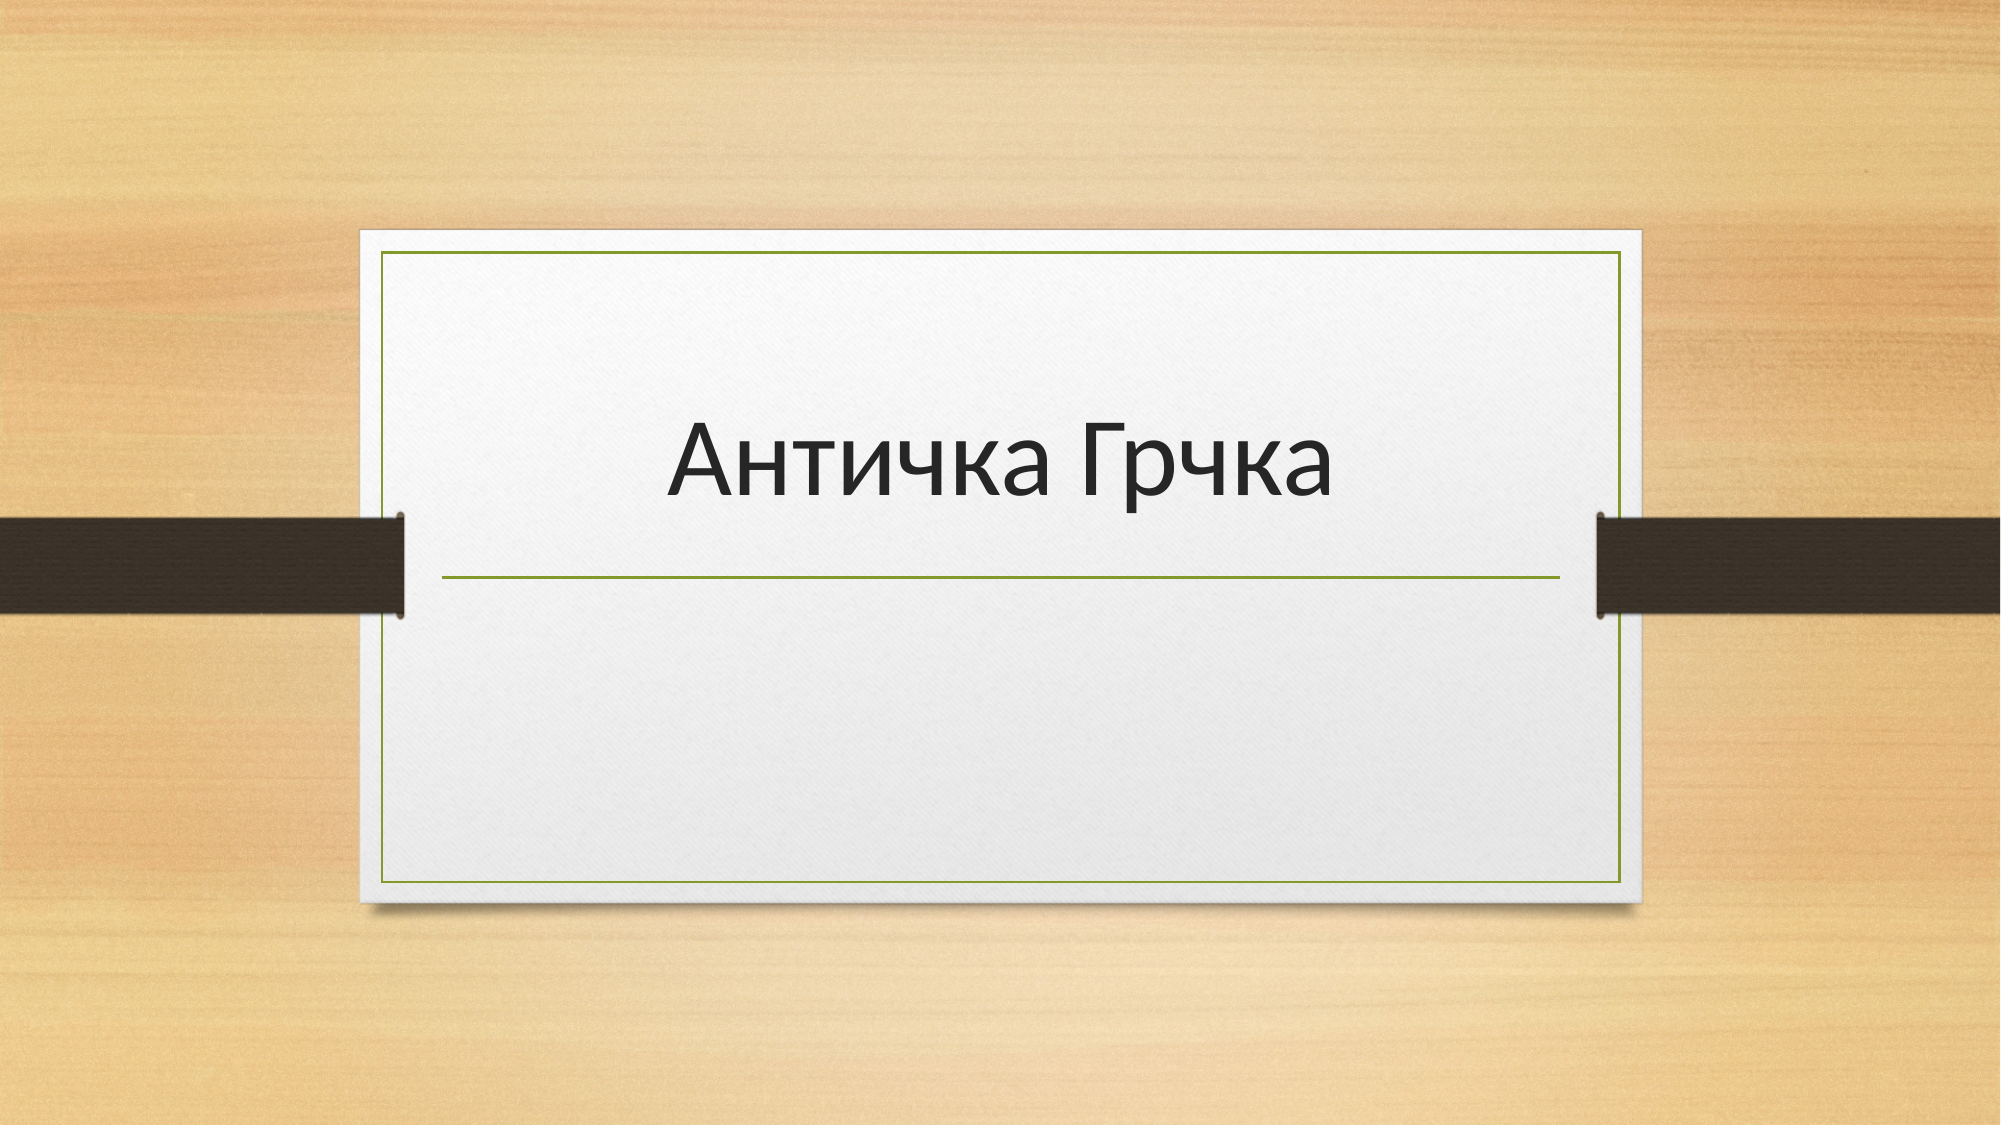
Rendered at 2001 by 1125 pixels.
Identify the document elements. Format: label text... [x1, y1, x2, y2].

picture [0, 0, 2001, 1125]
title Античка Грчка [364, 300, 1640, 526]
